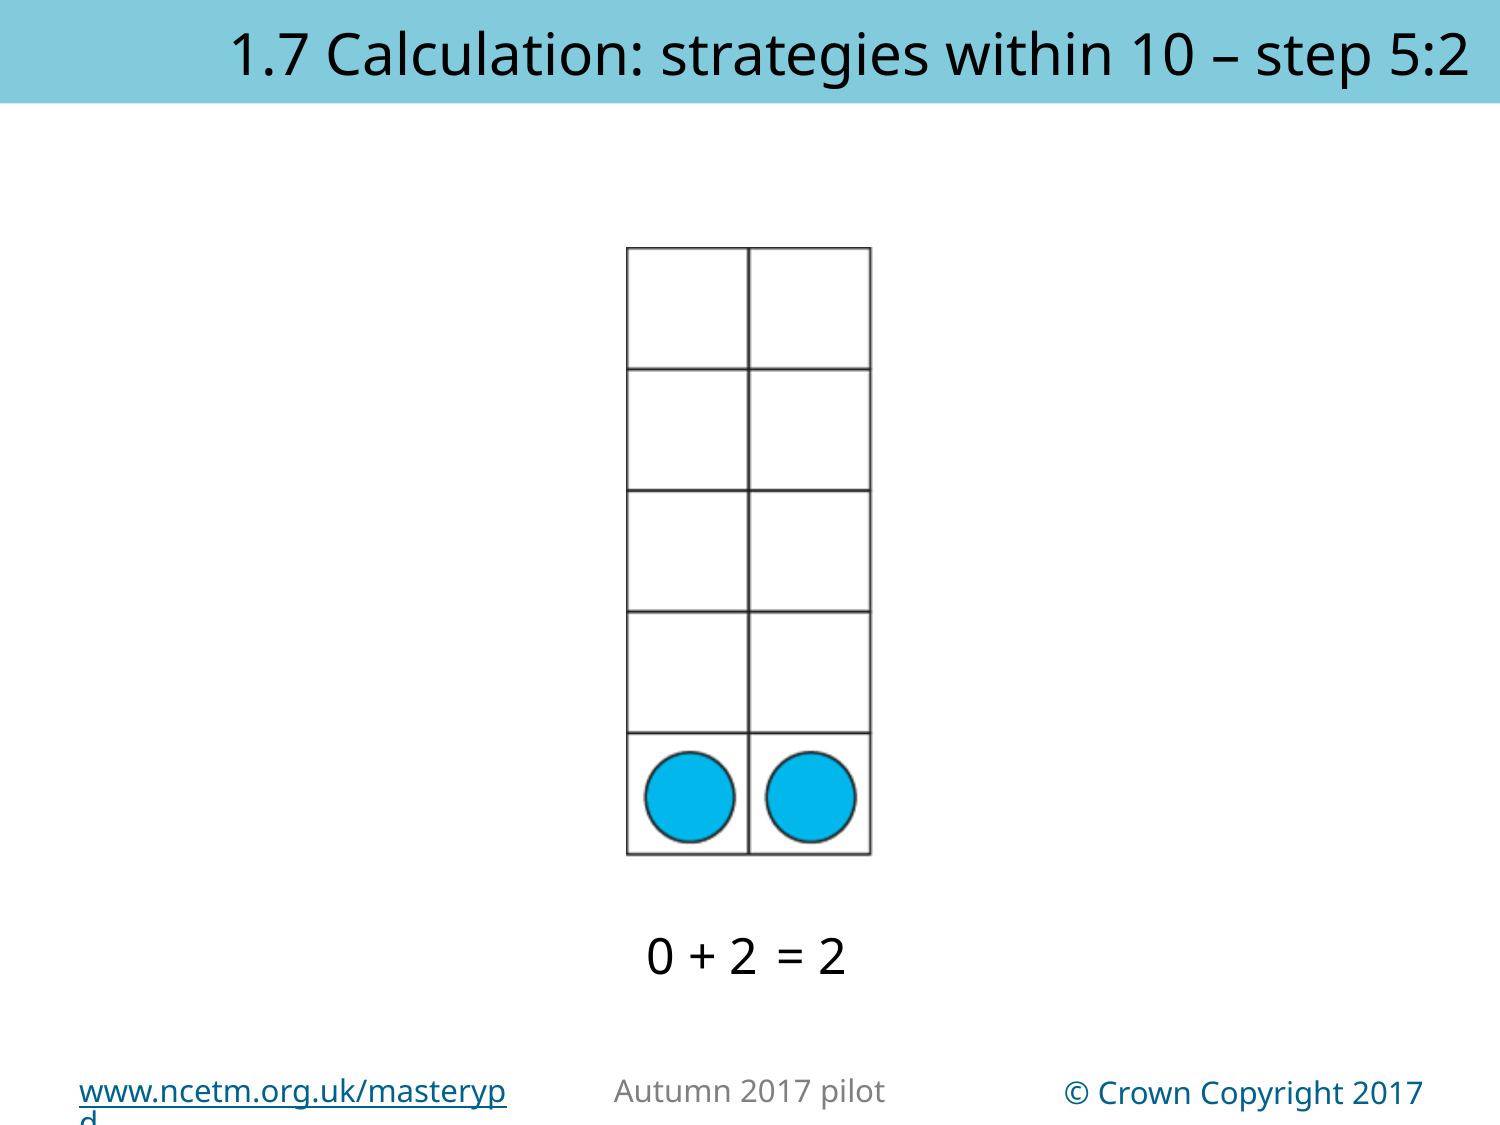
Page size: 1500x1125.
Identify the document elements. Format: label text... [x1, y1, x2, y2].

list 1.7 Calculation: strategies within 10 – step 5:2 [0, 0, 1500, 104]
text_box = 2 [761, 916, 874, 992]
text_box + 2 [673, 916, 761, 992]
picture [626, 247, 892, 878]
text_box 0 [631, 916, 673, 992]
